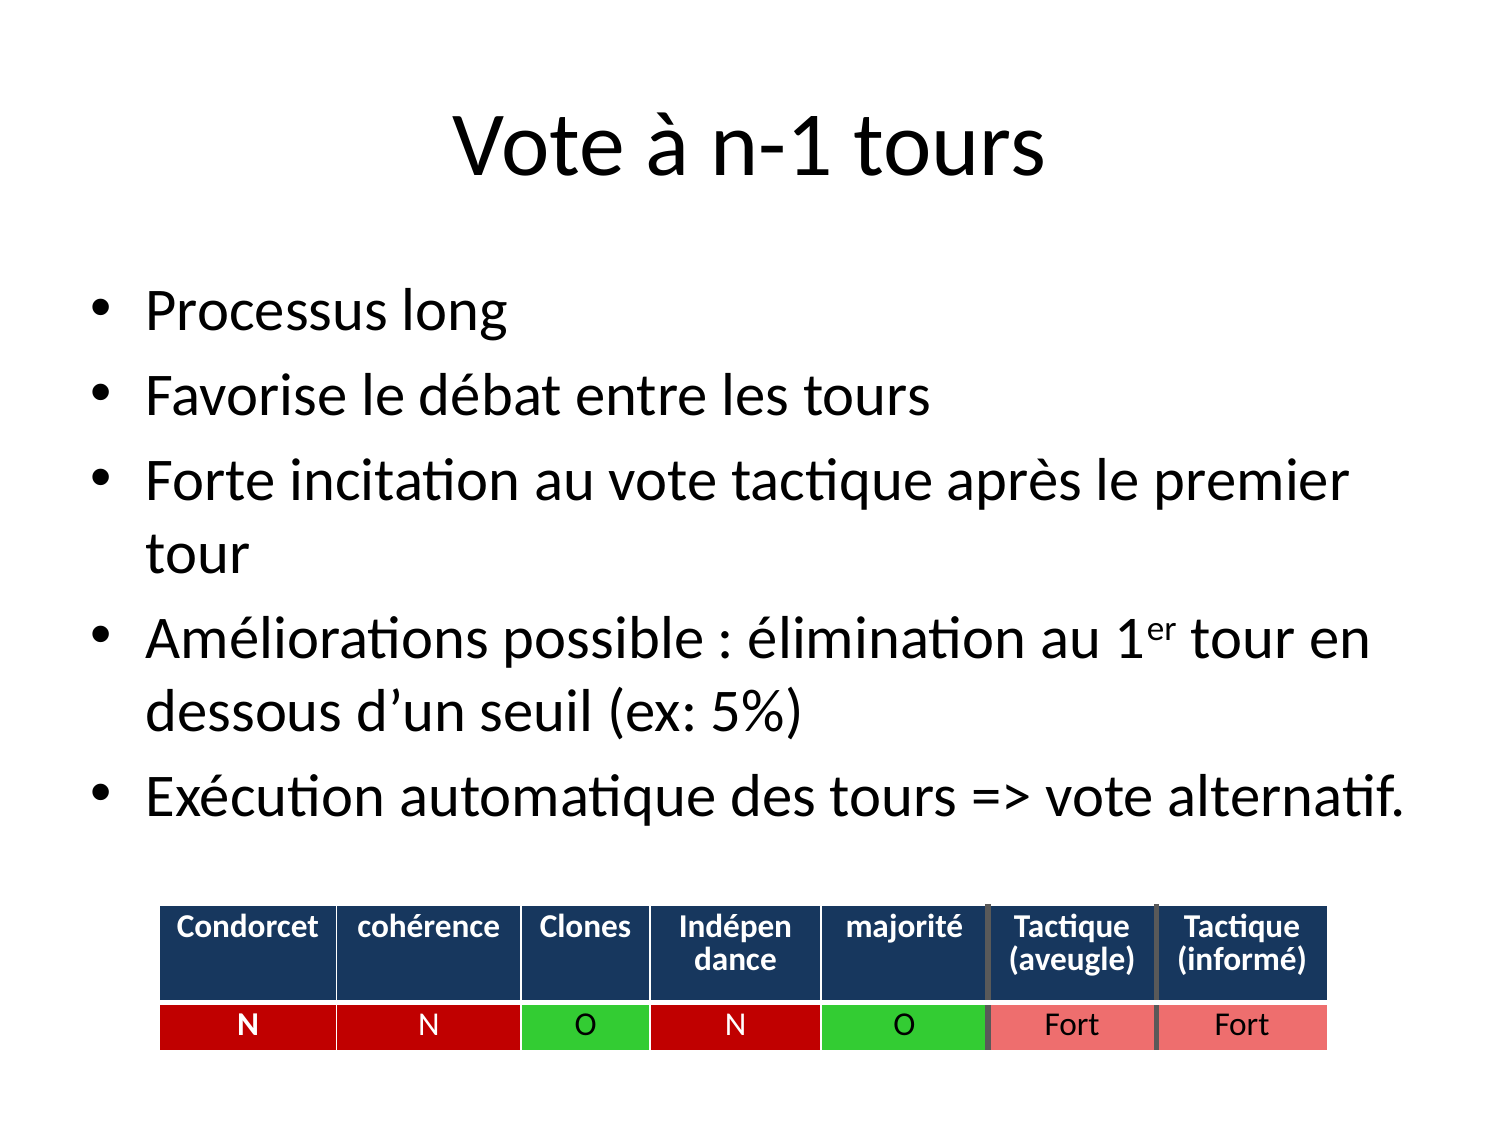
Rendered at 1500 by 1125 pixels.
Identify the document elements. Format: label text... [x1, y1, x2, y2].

list Processus long Favorise le débat entre les tours Forte incitation au vote tactique après le premier tour Améliorations possible : élimination au 1er tour en dessous d’un seuil (ex: 5%) Exécution automatique des tours => vote alternatif. [75, 262, 1425, 894]
table_header majorité [822, 906, 985, 1000]
table_header Indépen dance [651, 906, 820, 1000]
table_header Clones [522, 906, 649, 1000]
table_header cohérence [337, 906, 520, 1000]
table_cell N [651, 1005, 820, 1050]
table_cell N [160, 1005, 336, 1050]
table_header Tactique (informé) [1159, 906, 1327, 1000]
table_header Tactique (aveugle) [991, 906, 1154, 1000]
title Vote à n-1 tours [75, 45, 1425, 233]
table_header Condorcet [160, 906, 336, 1000]
table_cell N [337, 1005, 520, 1050]
table_cell Fort [1159, 1005, 1327, 1050]
table_cell Fort [991, 1005, 1154, 1050]
table_cell O [522, 1005, 649, 1050]
table_cell O [822, 1005, 985, 1050]
